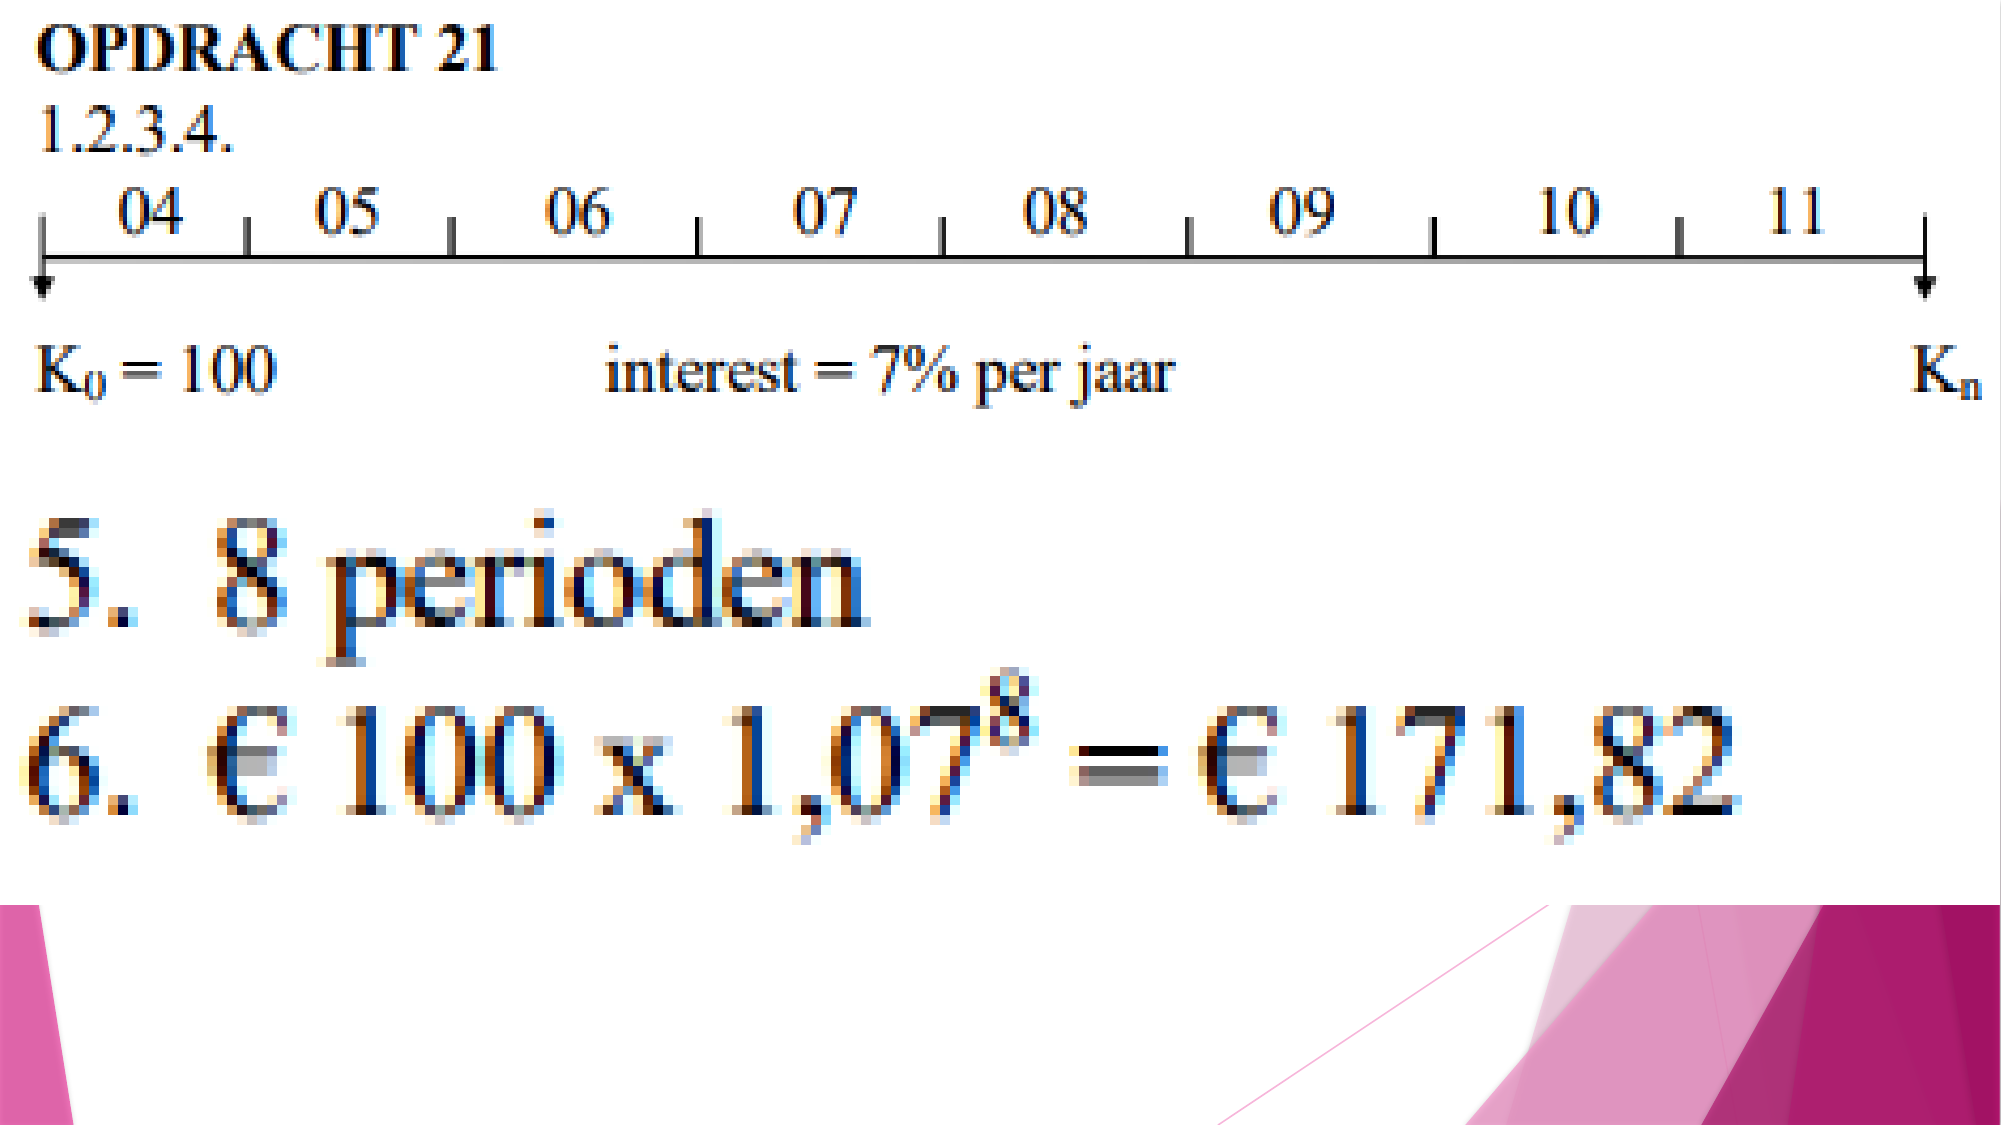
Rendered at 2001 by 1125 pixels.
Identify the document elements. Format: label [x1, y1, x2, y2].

picture [0, 0, 2000, 905]
